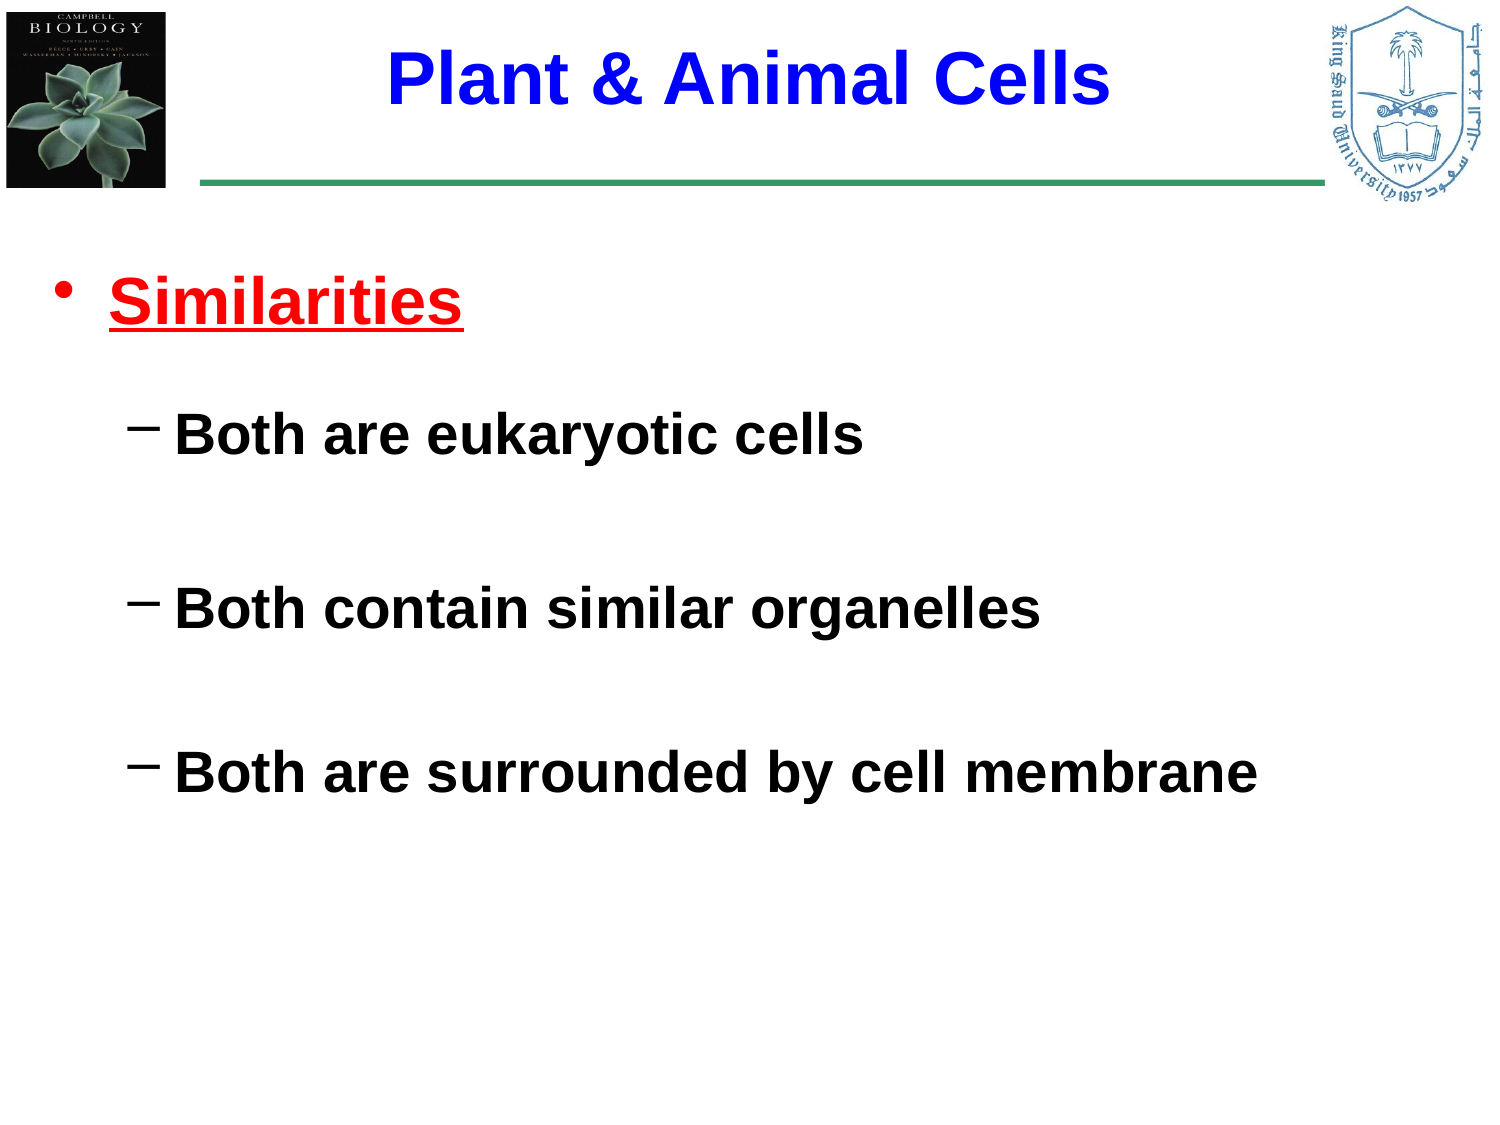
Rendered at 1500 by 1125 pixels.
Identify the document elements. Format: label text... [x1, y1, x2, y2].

list Similarities Both are eukaryotic cells Both contain similar organelles Both are surrounded by cell membrane [37, 249, 1411, 950]
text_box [5, 0, 1488, 209]
